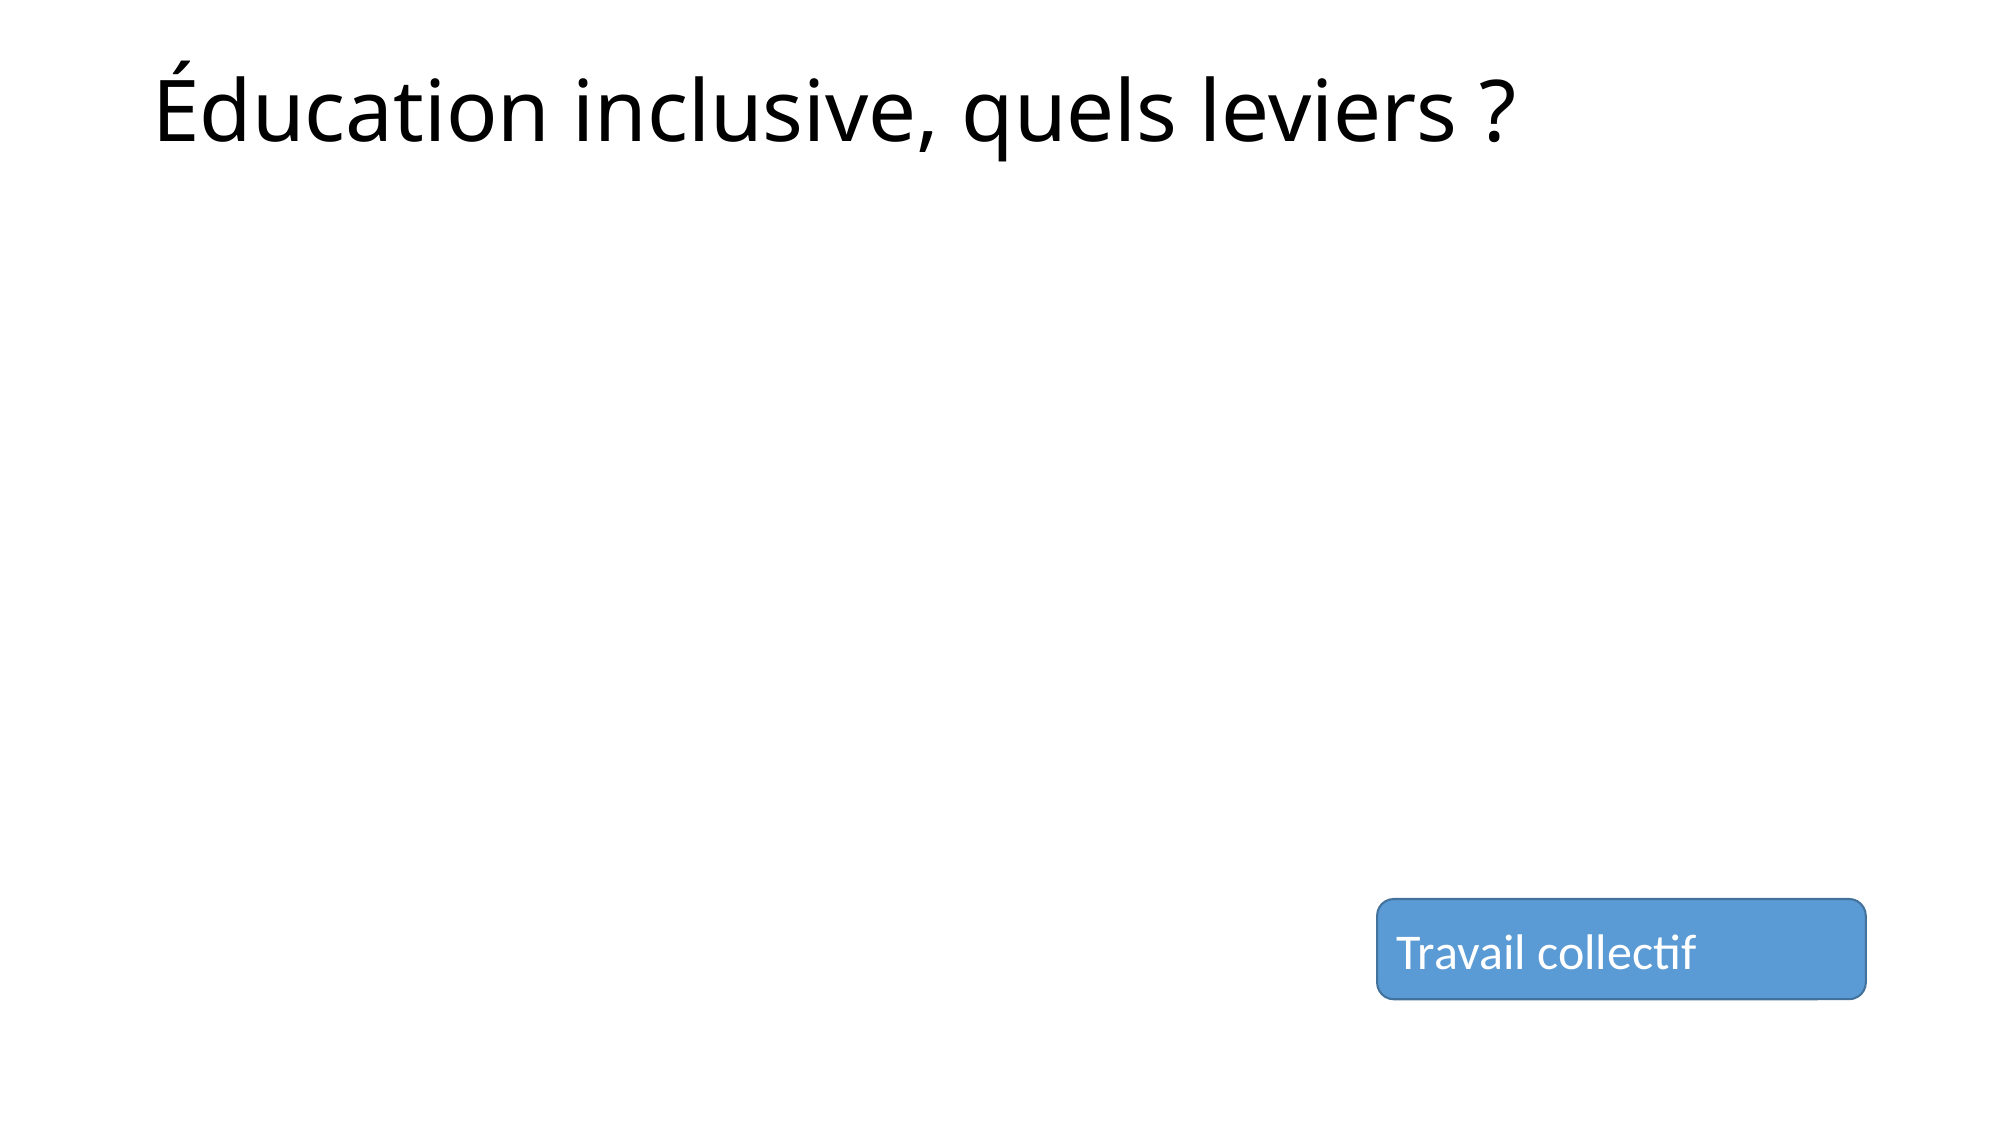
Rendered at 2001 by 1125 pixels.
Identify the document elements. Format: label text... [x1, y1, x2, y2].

text_box Travail collectif [1376, 897, 1867, 1001]
title Éducation inclusive, quels leviers ? [137, 59, 1863, 168]
